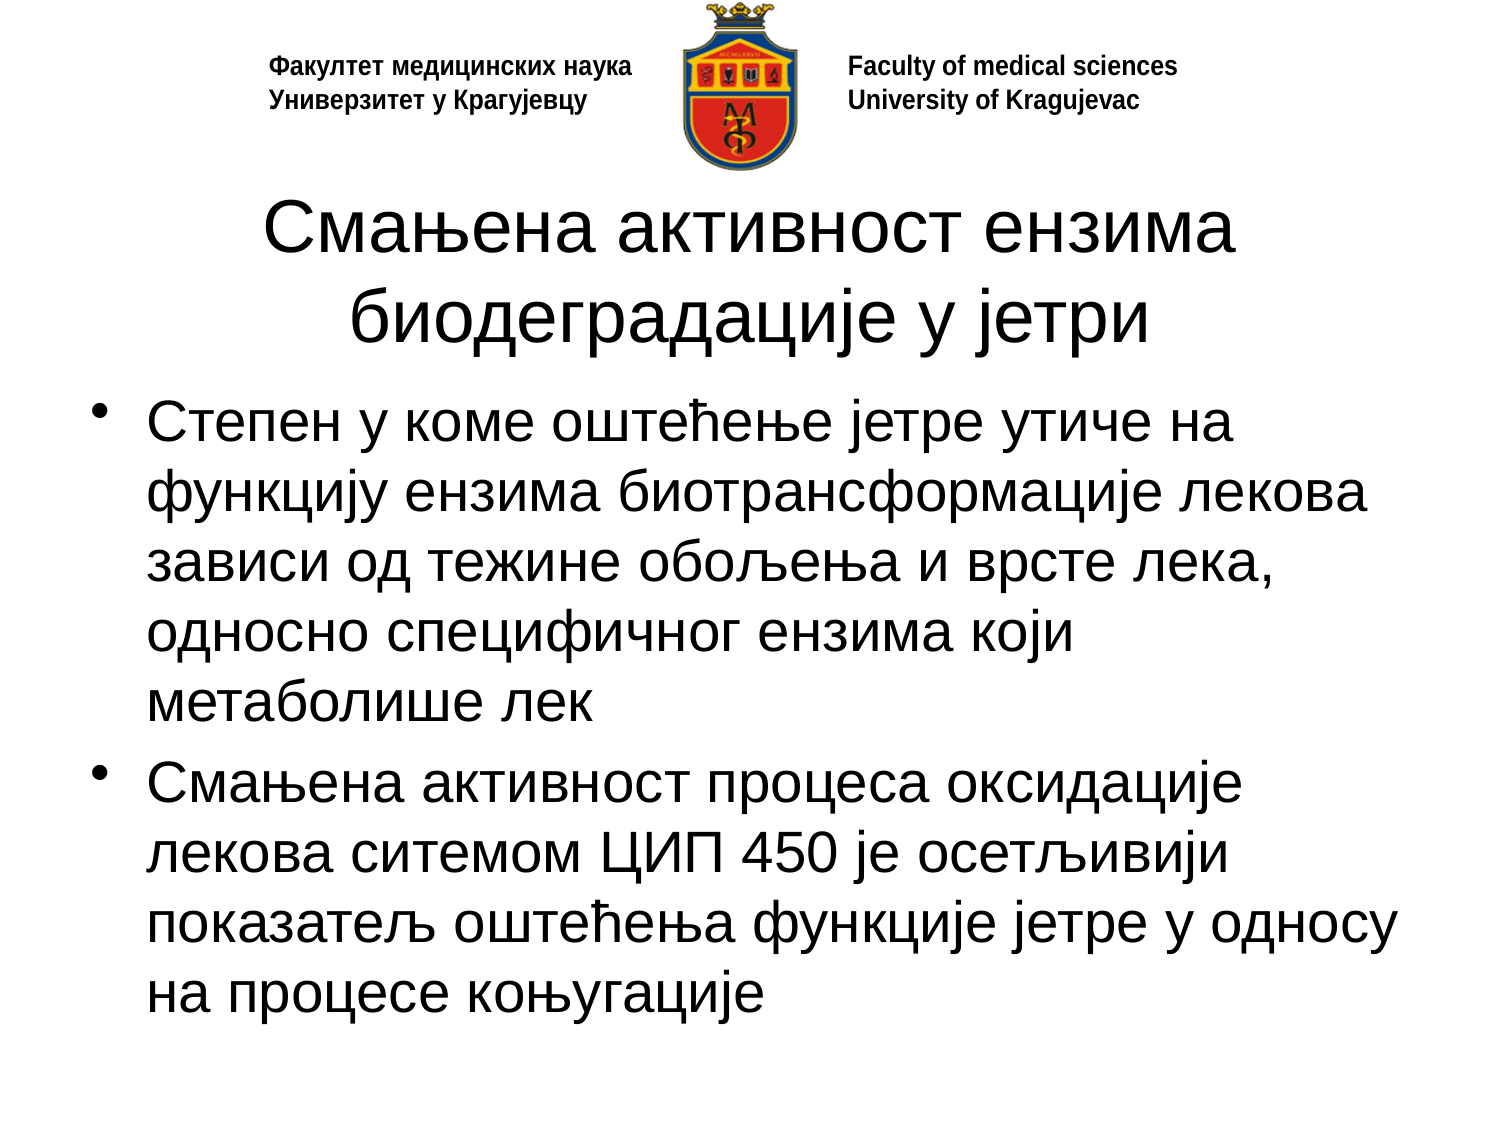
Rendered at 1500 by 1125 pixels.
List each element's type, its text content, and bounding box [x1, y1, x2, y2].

list Степен у коме оштећење јетре утиче на функцију ензима биотрансформације лекова зависи од тежине обољења и врсте лека, односно специфичног ензима који метаболише лек Смањена активност процеса оксидације лекова ситемом ЦИП 450 је осетљивији показатељ оштећења функције јетре у односу на процесе коњугације [74, 374, 1426, 1118]
title Смањена активност ензима биодеградације у јетри [74, 173, 1426, 362]
